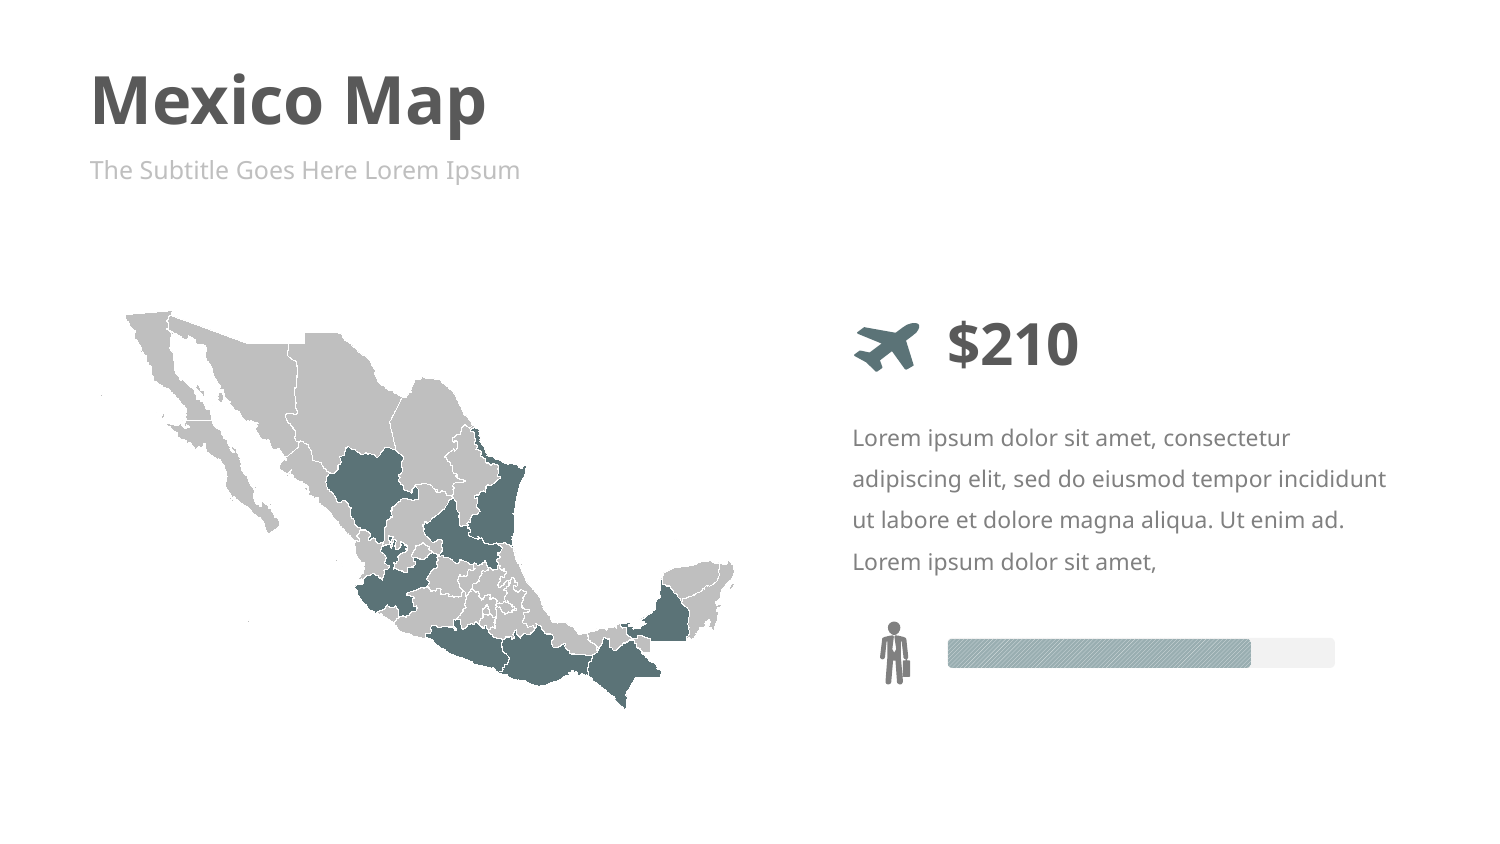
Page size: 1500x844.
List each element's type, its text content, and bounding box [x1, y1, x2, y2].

text_box [854, 323, 920, 372]
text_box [879, 621, 911, 685]
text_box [99, 310, 737, 710]
text_box $210 [932, 299, 1236, 385]
text_box Lorem ipsum dolor sit amet, consectetur adipiscing elit, sed do eiusmod tempor incididunt ut labore et dolore magna aliqua. Ut enim ad. Lorem ipsum dolor sit amet, [837, 402, 1405, 583]
text_box [951, 635, 1338, 671]
text_box Mexico Map [75, 50, 1013, 146]
text_box The Subtitle Goes Here Lorem Ipsum [75, 146, 788, 192]
text_box [945, 636, 1254, 671]
